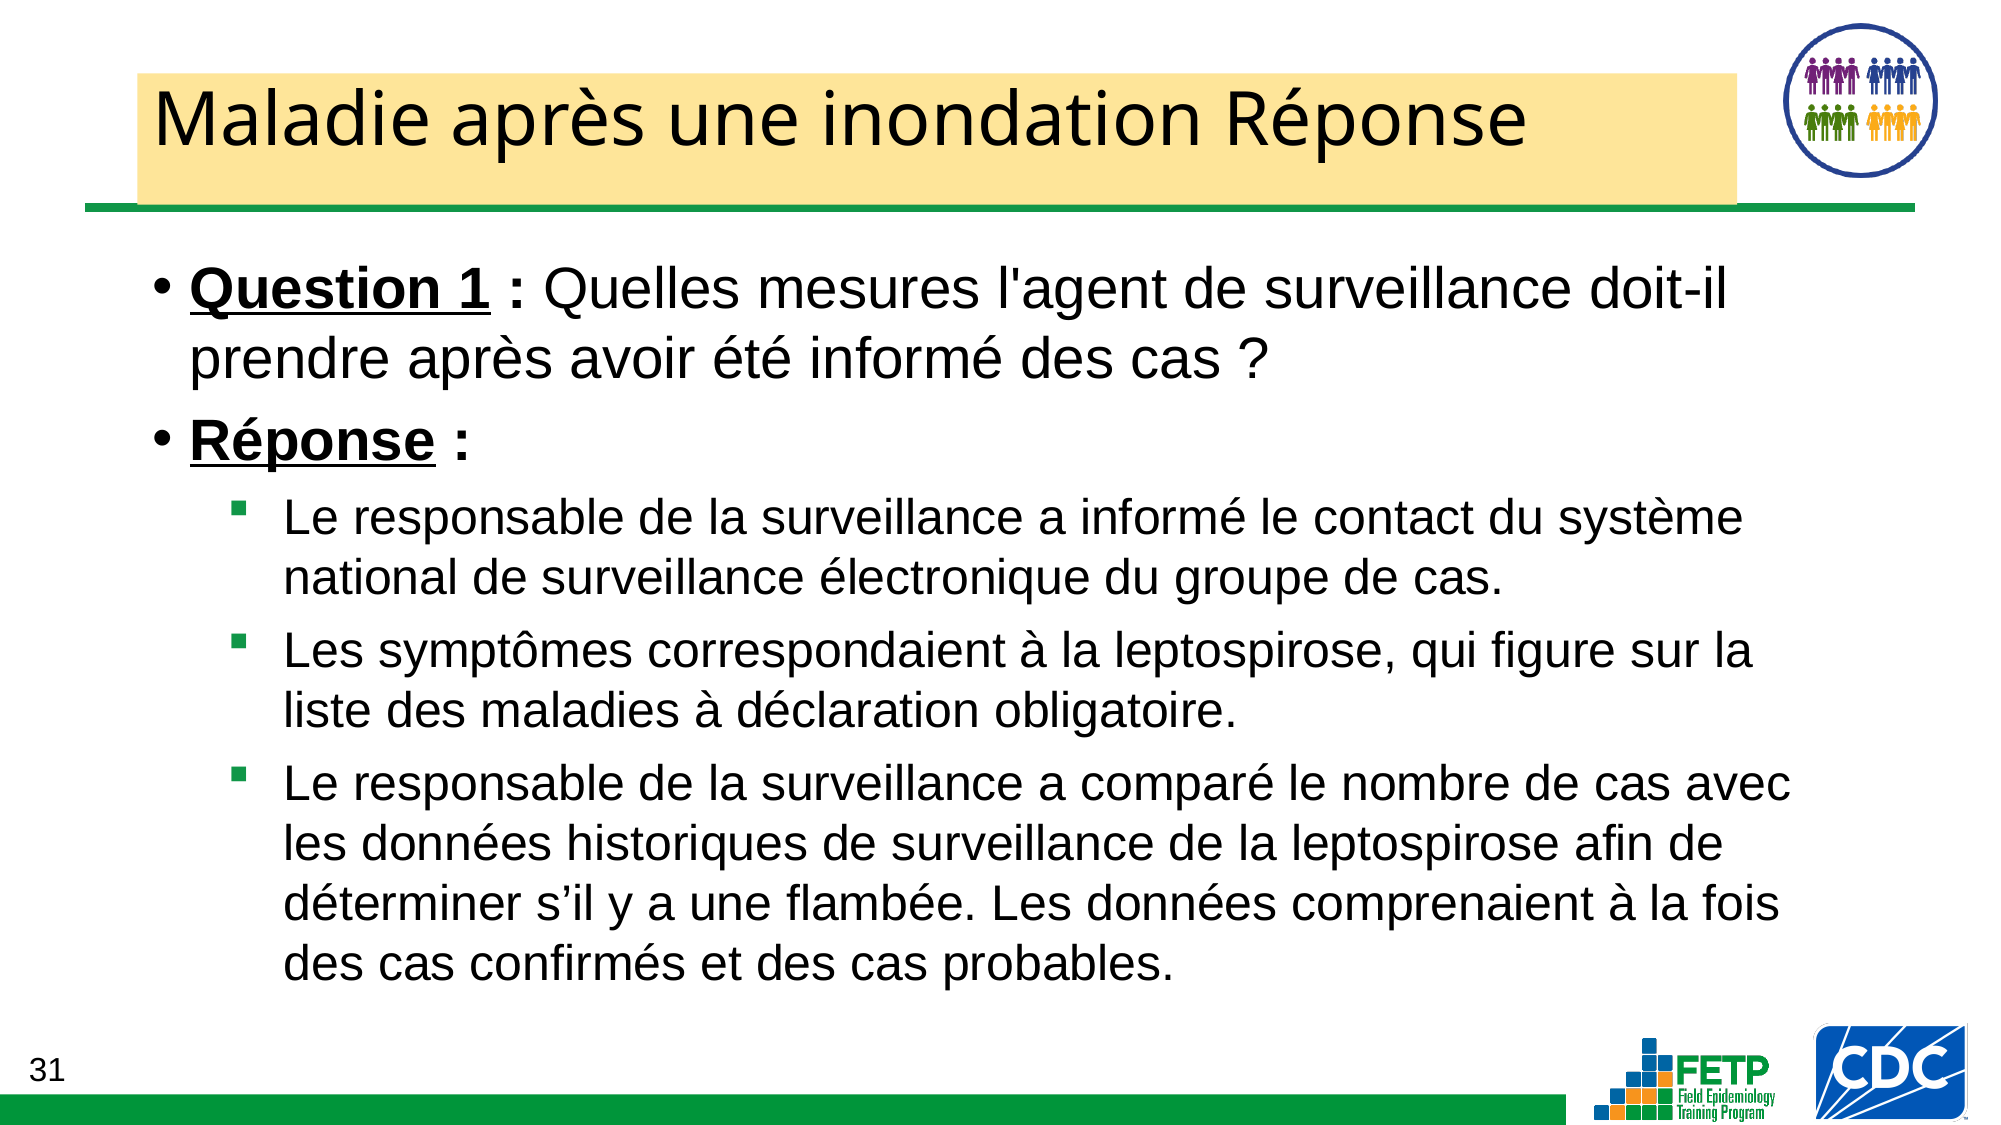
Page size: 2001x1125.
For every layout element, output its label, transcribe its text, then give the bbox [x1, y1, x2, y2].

picture [1813, 1023, 1968, 1122]
list Question 1 : Quelles mesures l'agent de surveillance doit-il prendre après avoir été informé des cas ? Réponse : Le responsable de la surveillance a informé le contact du système national de surveillance électronique du groupe de cas. Les symptômes correspondaient à la leptospirose, qui figure sur la liste des maladies à déclaration obligatoire. Le responsable de la surveillance a comparé le nombre de cas avec les données historiques de surveillance de la leptospirose afin de déterminer s’il y a une flambée. Les données comprenaient à la fois des cas confirmés et des cas probables. [137, 242, 1863, 1004]
picture [1783, 23, 1938, 178]
title Maladie après une inondation Réponse [137, 73, 1738, 205]
picture [1594, 1038, 1775, 1122]
